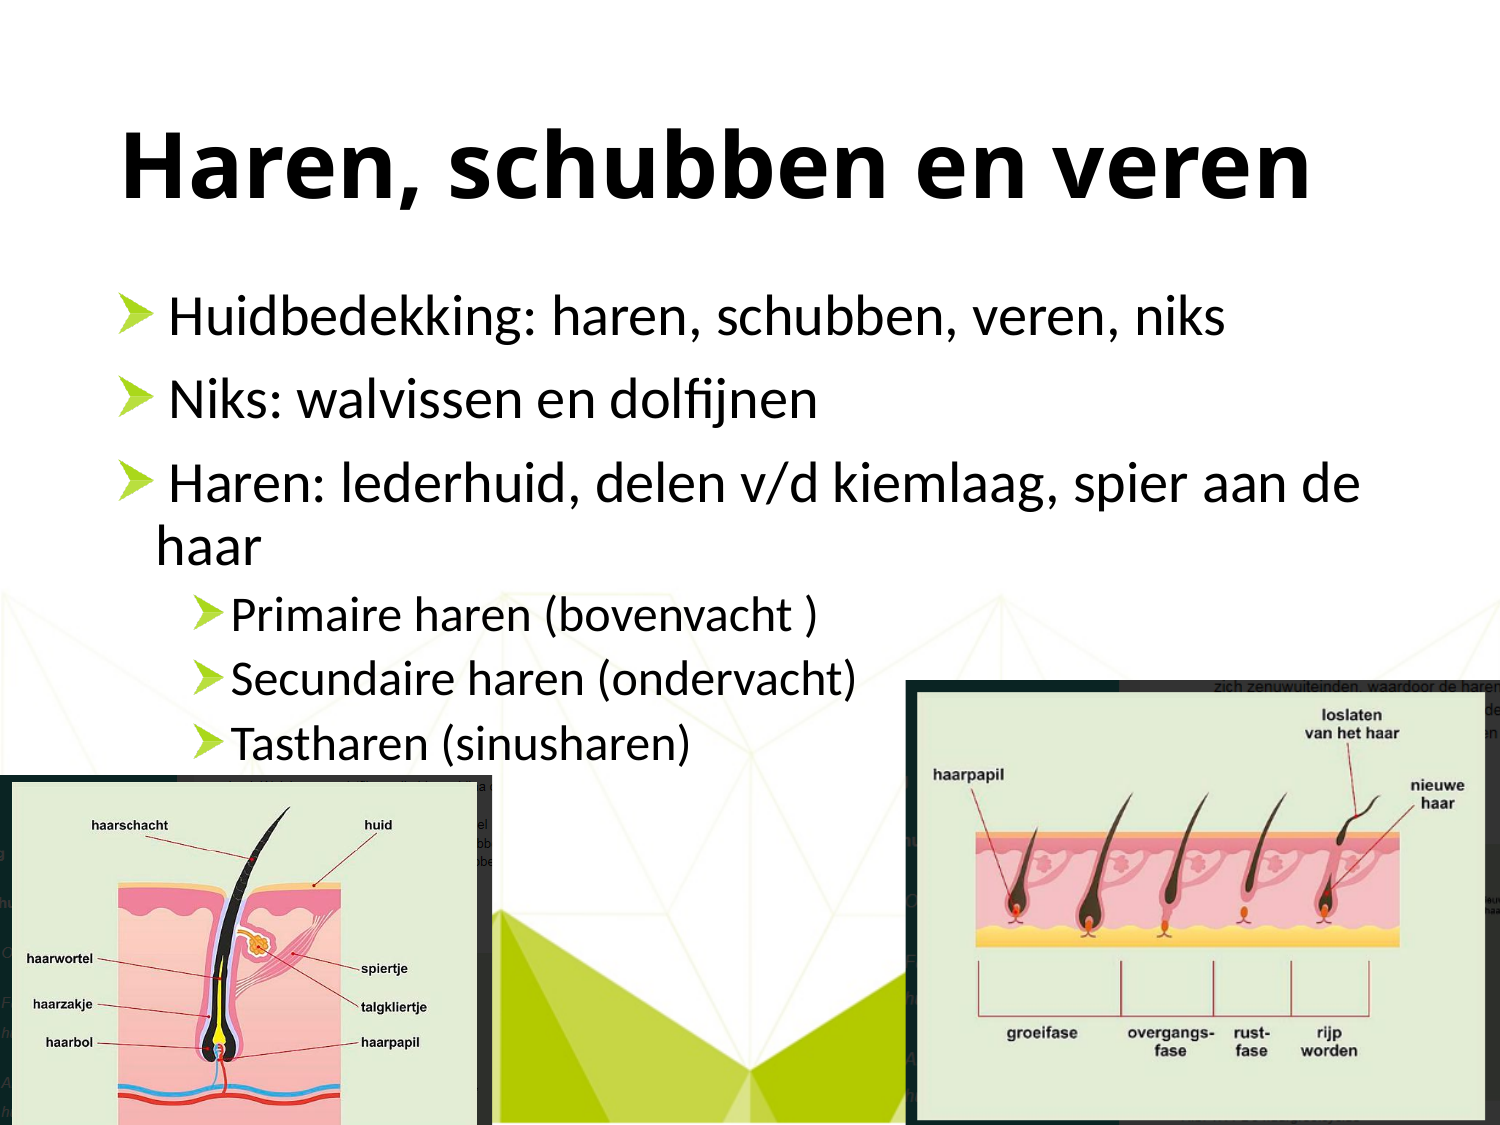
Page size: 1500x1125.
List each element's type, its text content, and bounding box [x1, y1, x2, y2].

picture [0, 0, 1500, 1125]
title Haren, schubben en veren [103, 59, 1397, 277]
list Huidbedekking: haren, schubben, veren, niks Niks: walvissen en dolfijnen Haren: lederhuid, delen v/d kiemlaag, spier aan de haar Primaire haren (bovenvacht ) Secundaire haren (ondervacht) Tastharen (sinusharen) [103, 277, 1397, 992]
